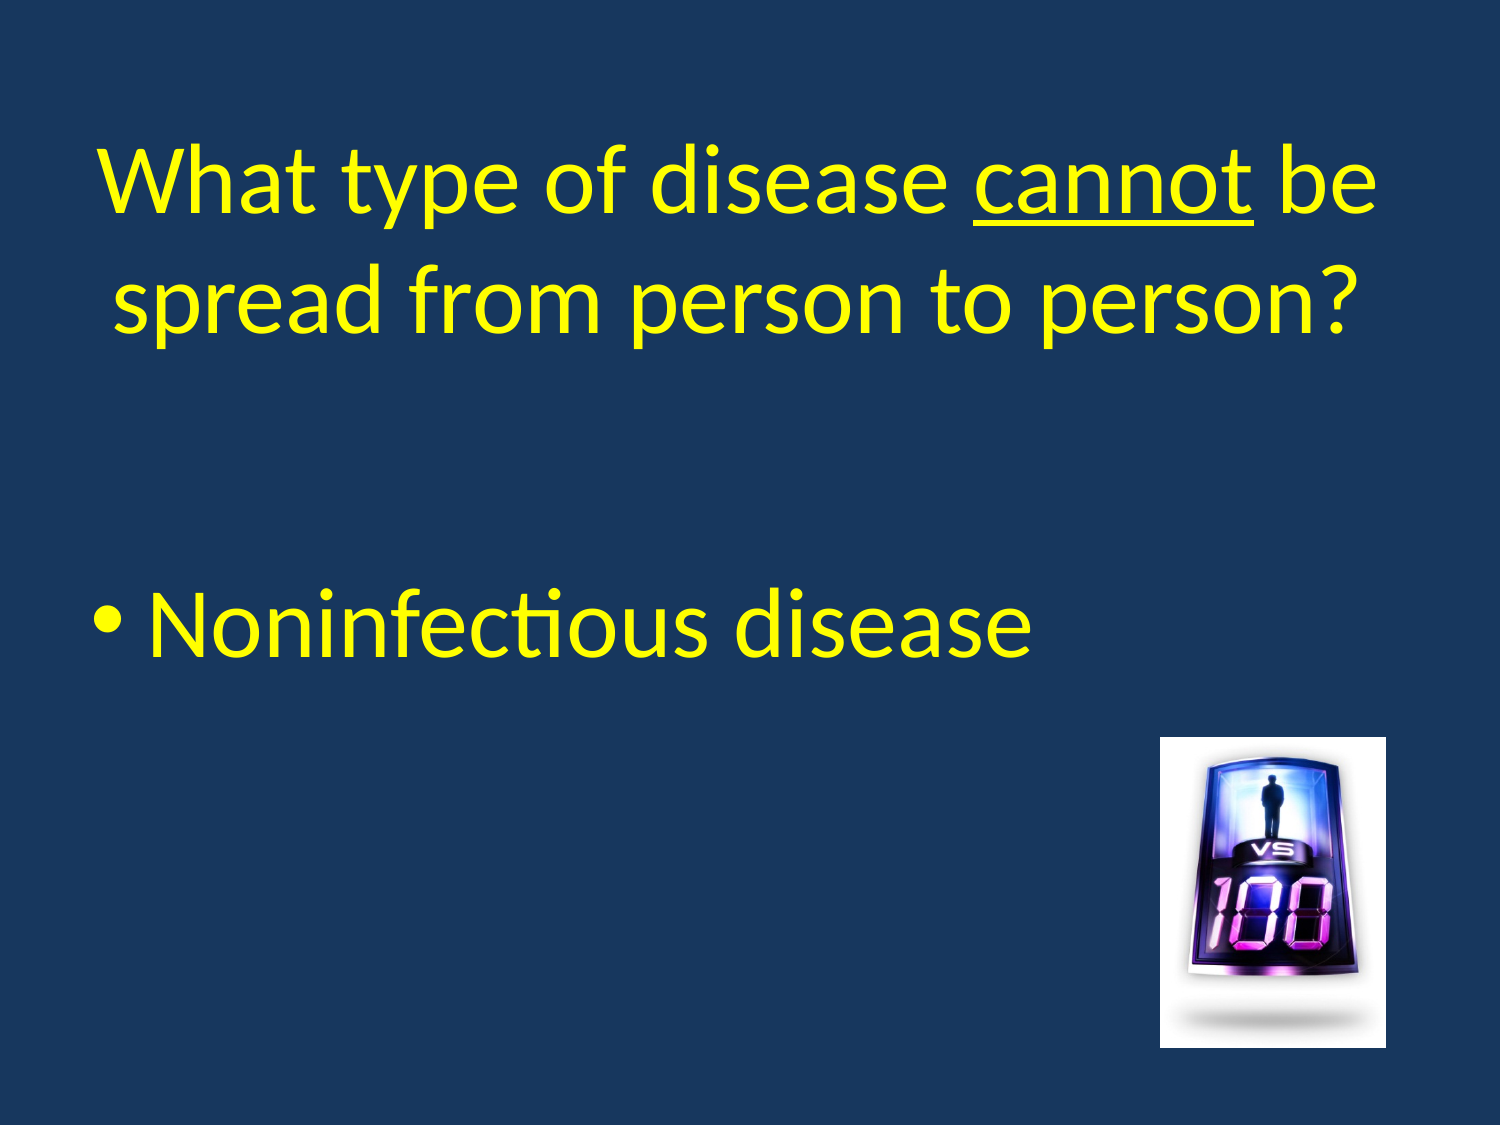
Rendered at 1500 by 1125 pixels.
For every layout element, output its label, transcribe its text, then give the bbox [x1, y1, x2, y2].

picture [1160, 737, 1386, 1049]
list Noninfectious disease [75, 549, 1425, 725]
title What type of disease cannot be spread from person to person? [62, 200, 1413, 388]
